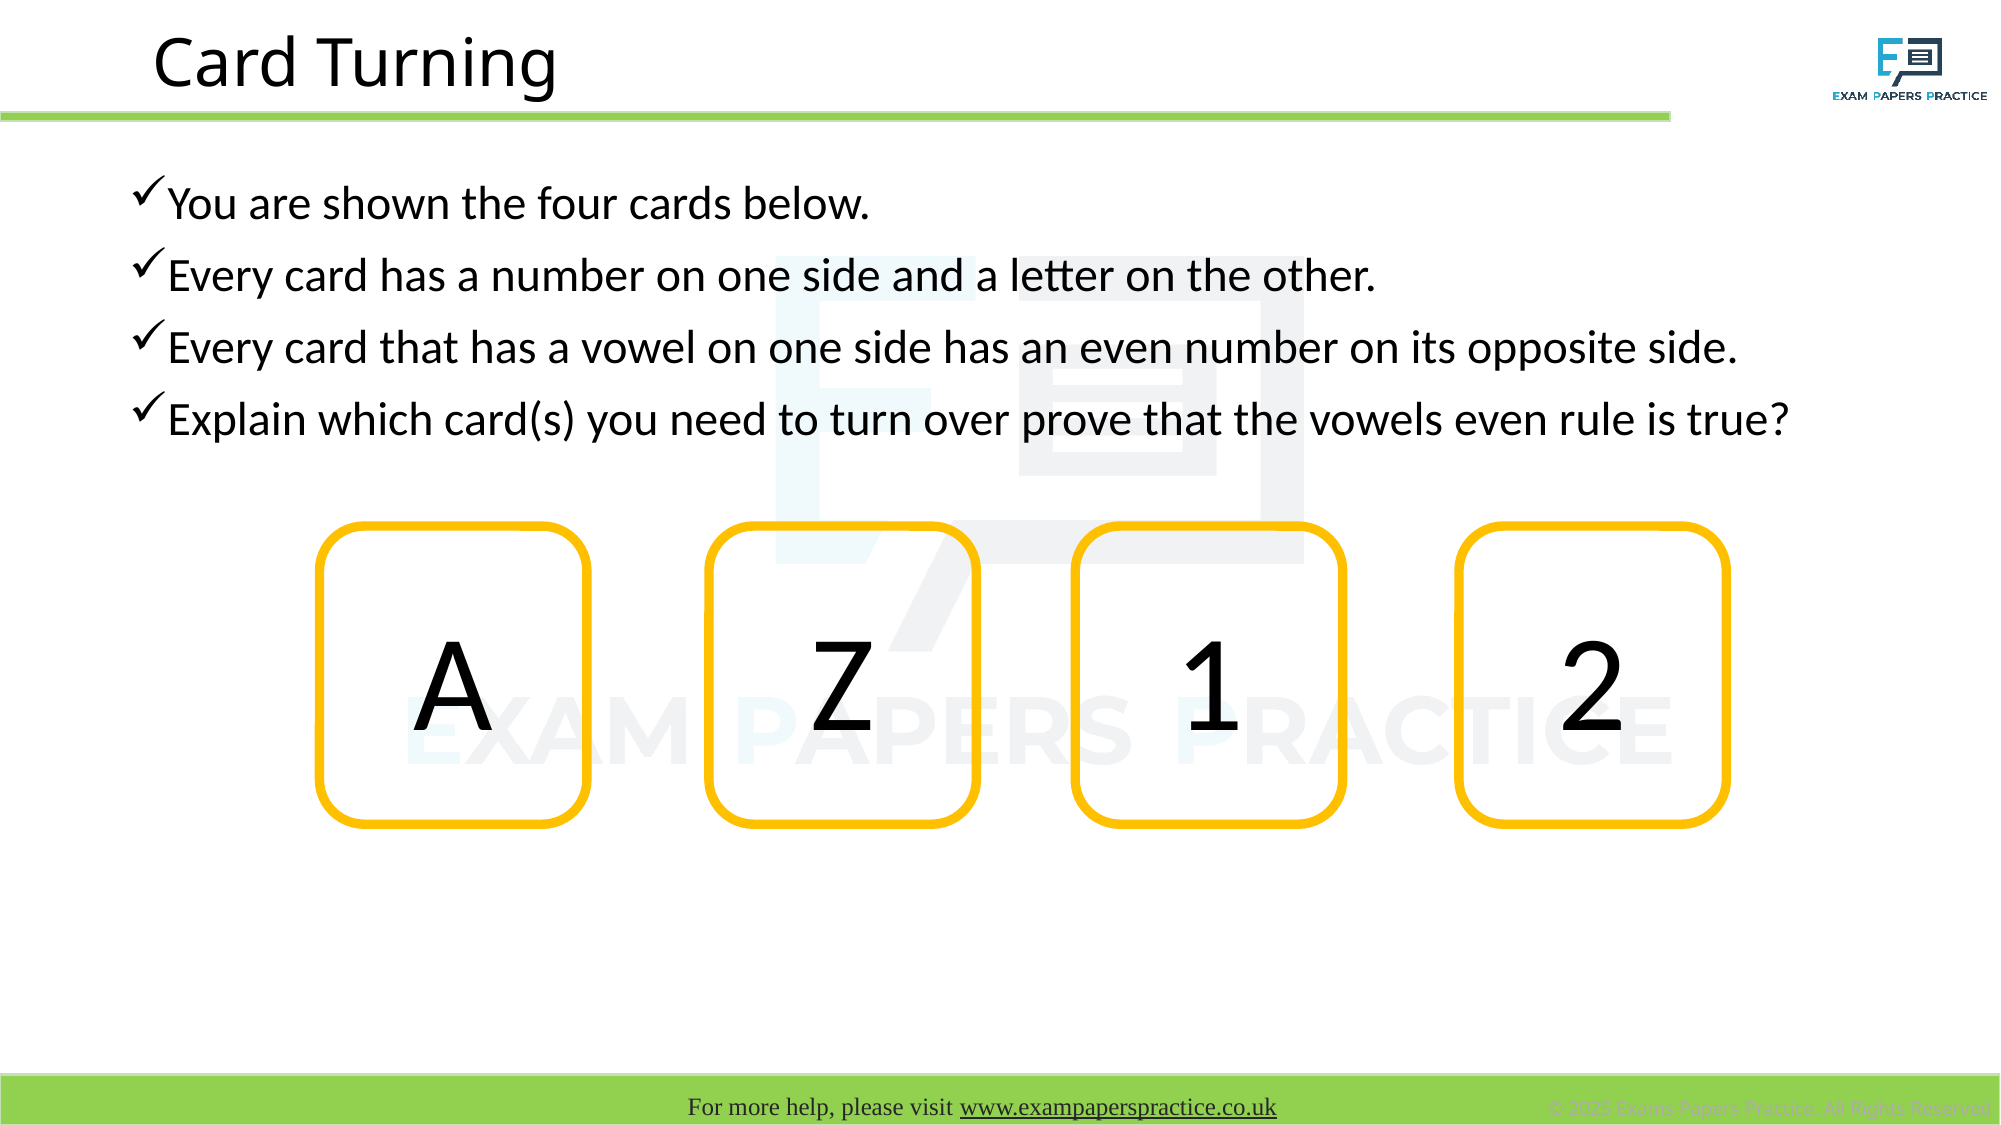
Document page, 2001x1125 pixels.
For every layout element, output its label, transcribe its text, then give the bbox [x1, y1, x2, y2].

text_box 2 [1457, 524, 1728, 826]
text_box Z [707, 524, 978, 826]
text_box 1 [1074, 524, 1344, 826]
text_box A [318, 524, 588, 826]
title Card Turning [137, 59, 1863, 70]
list You are shown the four cards below. Every card has a number on one side and a letter on the other. Every card that has a vowel on one side has an even number on its opposite side. Explain which card(s) you need to turn over prove that the vowels even rule is true? [113, 171, 1839, 470]
